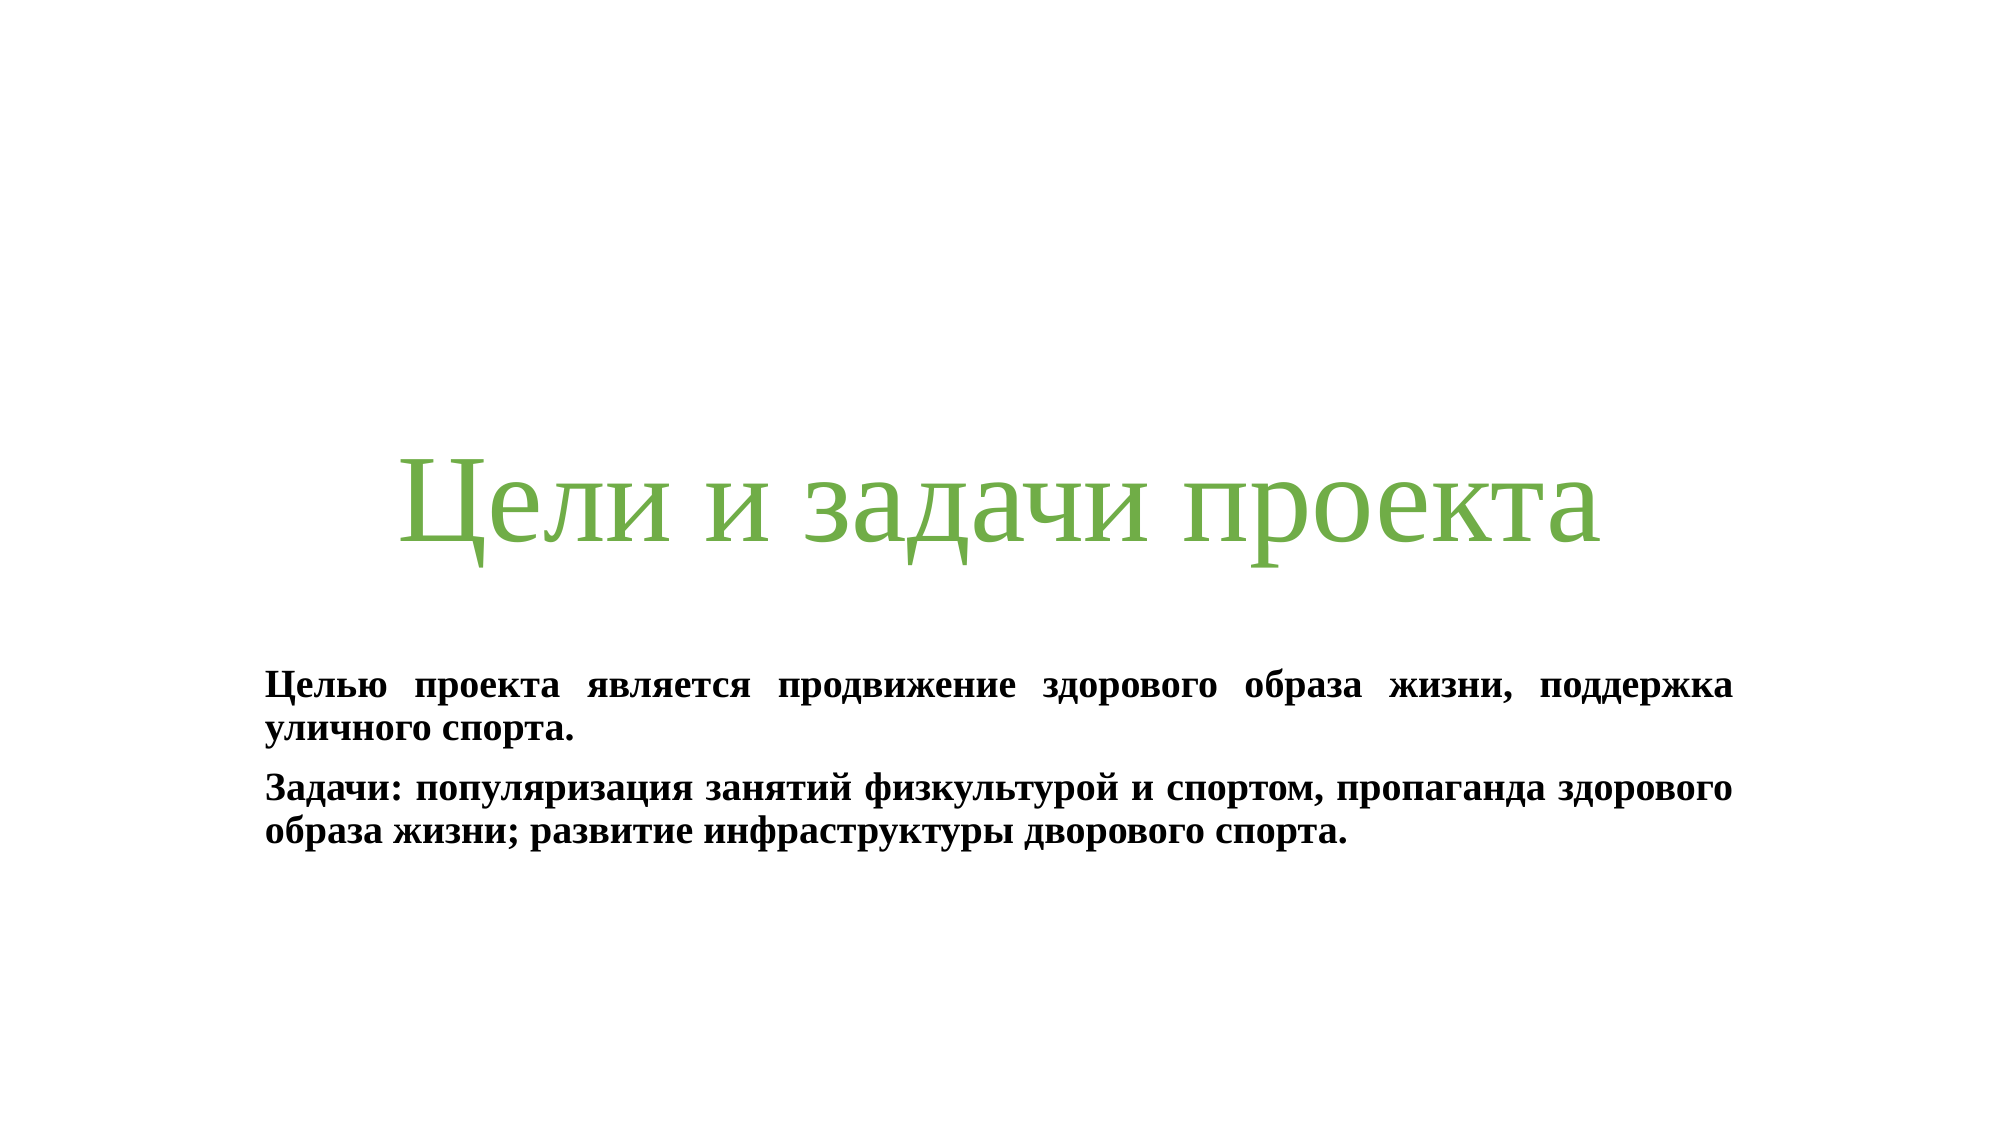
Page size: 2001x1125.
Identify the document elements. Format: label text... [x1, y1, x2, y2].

subtitle Целью проекта является продвижение здорового образа жизни, поддержка уличного спорта. Задачи: популяризация занятий физкультурой и спортом, пропаганда здорового образа жизни; развитие инфраструктуры дворового спорта. [249, 590, 1750, 863]
title Цели и задачи проекта [249, 184, 1750, 576]
